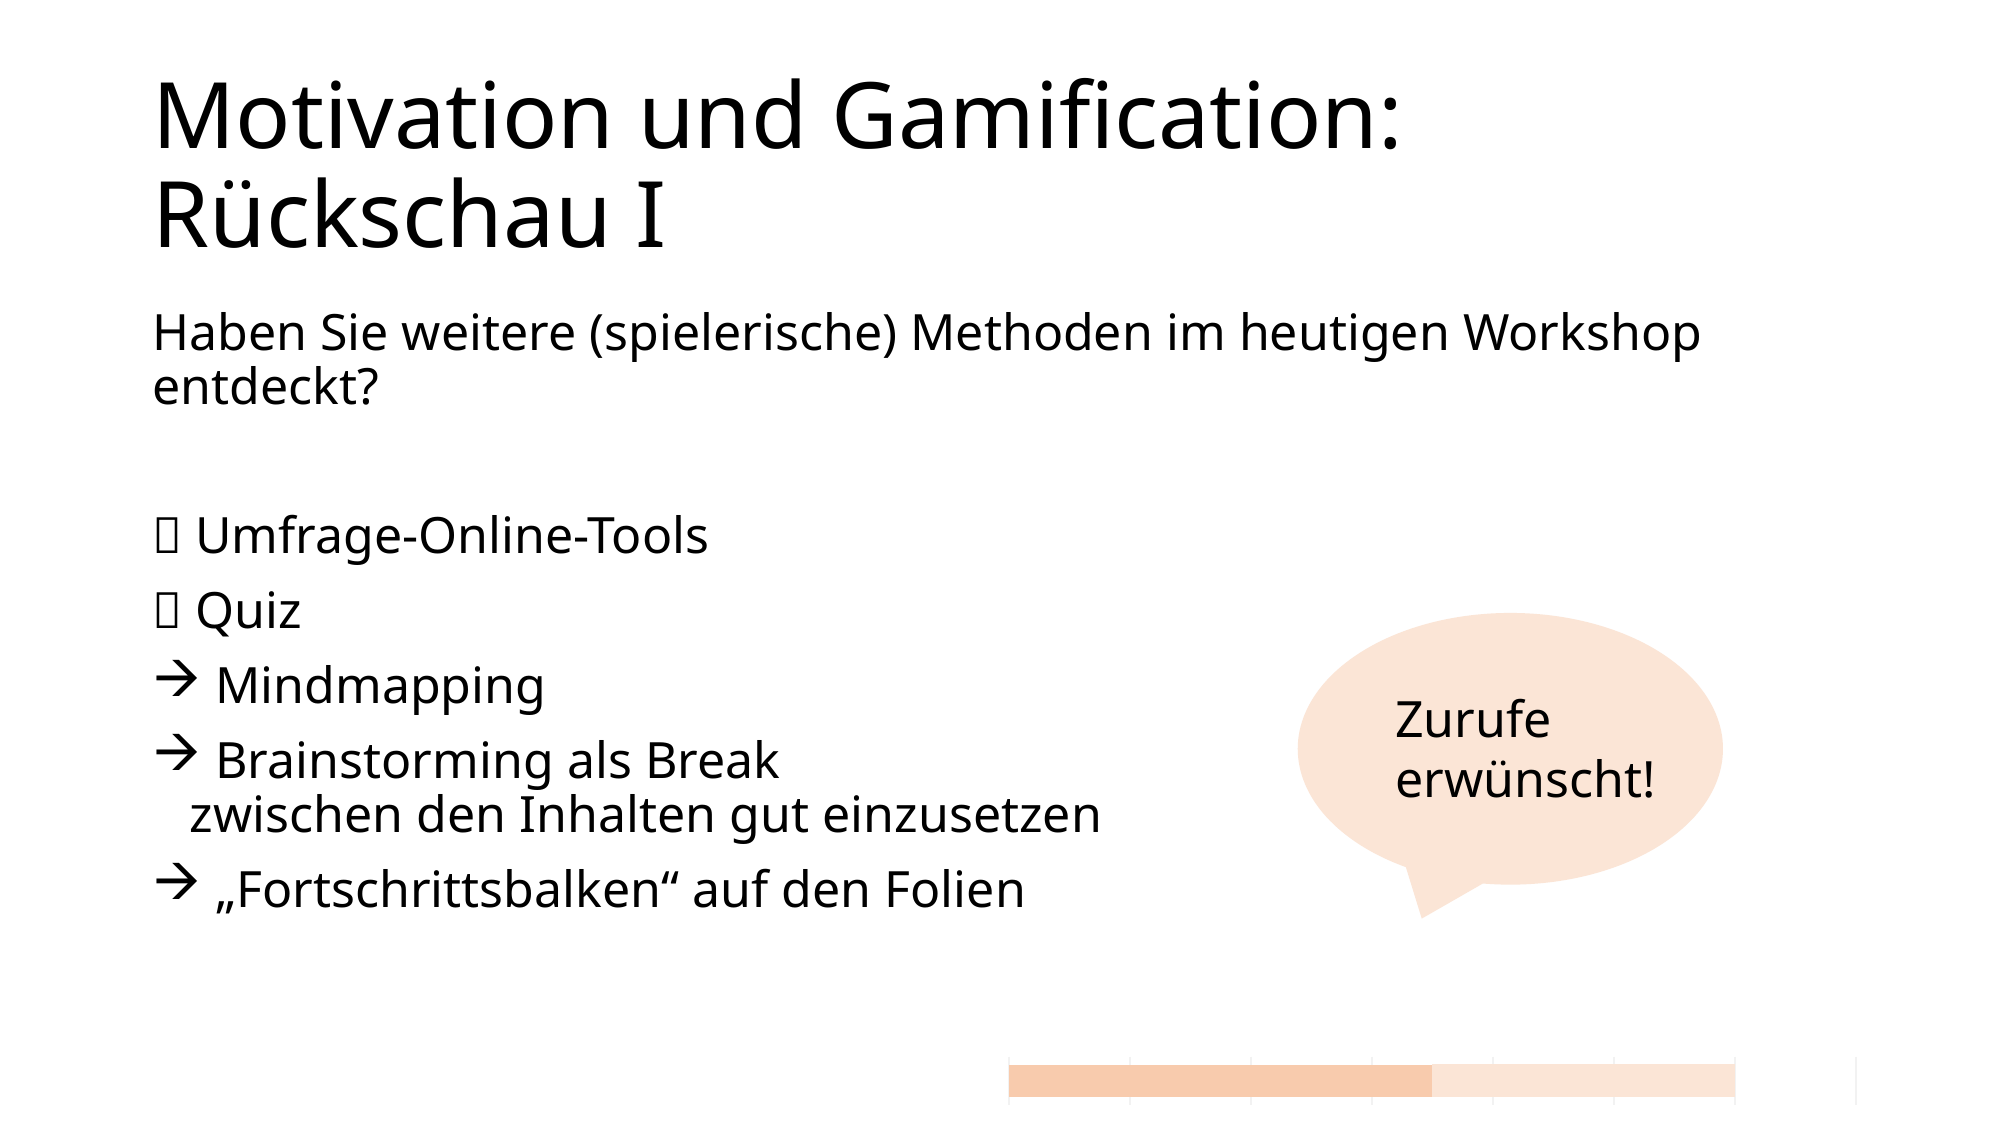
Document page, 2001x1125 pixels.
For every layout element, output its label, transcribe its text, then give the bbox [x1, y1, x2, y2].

text_box Zurufe erwünscht! [1380, 680, 1723, 816]
title Motivation und Gamification: Rückschau I [137, 59, 1863, 278]
chart [880, 1034, 2000, 1116]
text_box [1296, 611, 1697, 921]
list Haben Sie weitere (spielerische) Methoden im heutigen Workshop entdeckt?  Umfrage-Online-Tools  Quiz Mindmapping Brainstorming als Break zwischen den Inhalten gut einzusetzen „Fortschrittsbalken“ auf den Folien [137, 299, 1863, 669]
